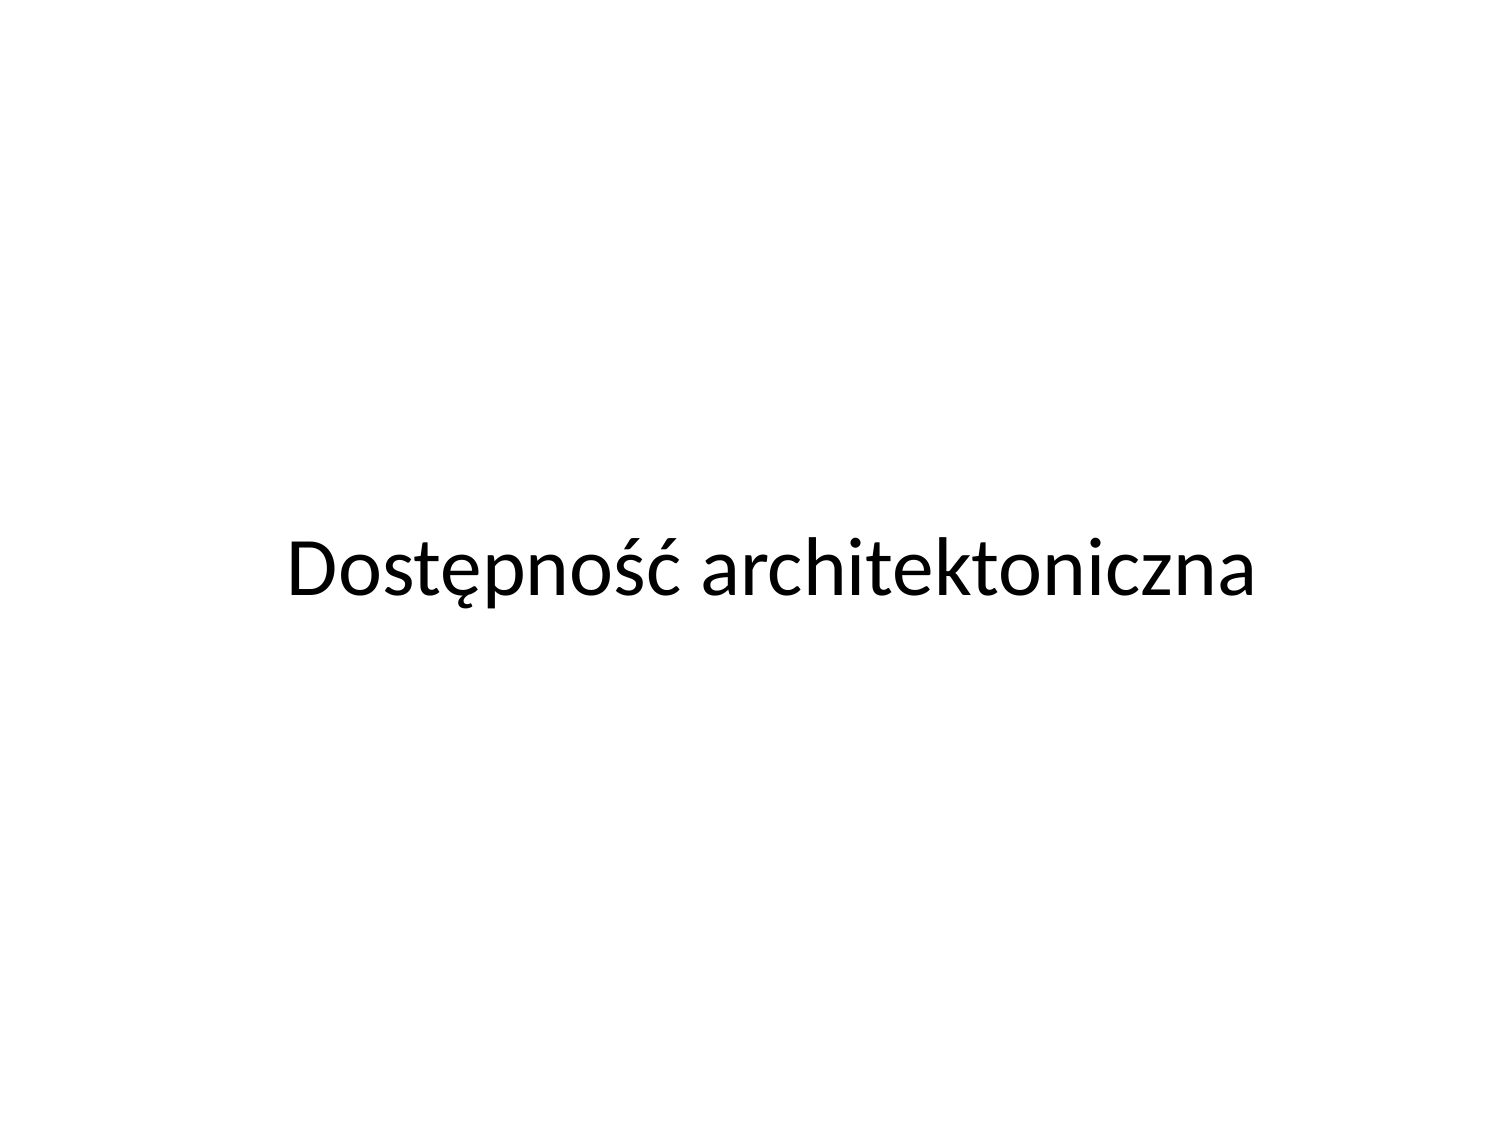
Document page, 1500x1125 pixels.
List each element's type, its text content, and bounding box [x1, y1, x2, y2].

title Dostępność architektoniczna [205, 231, 1339, 894]
